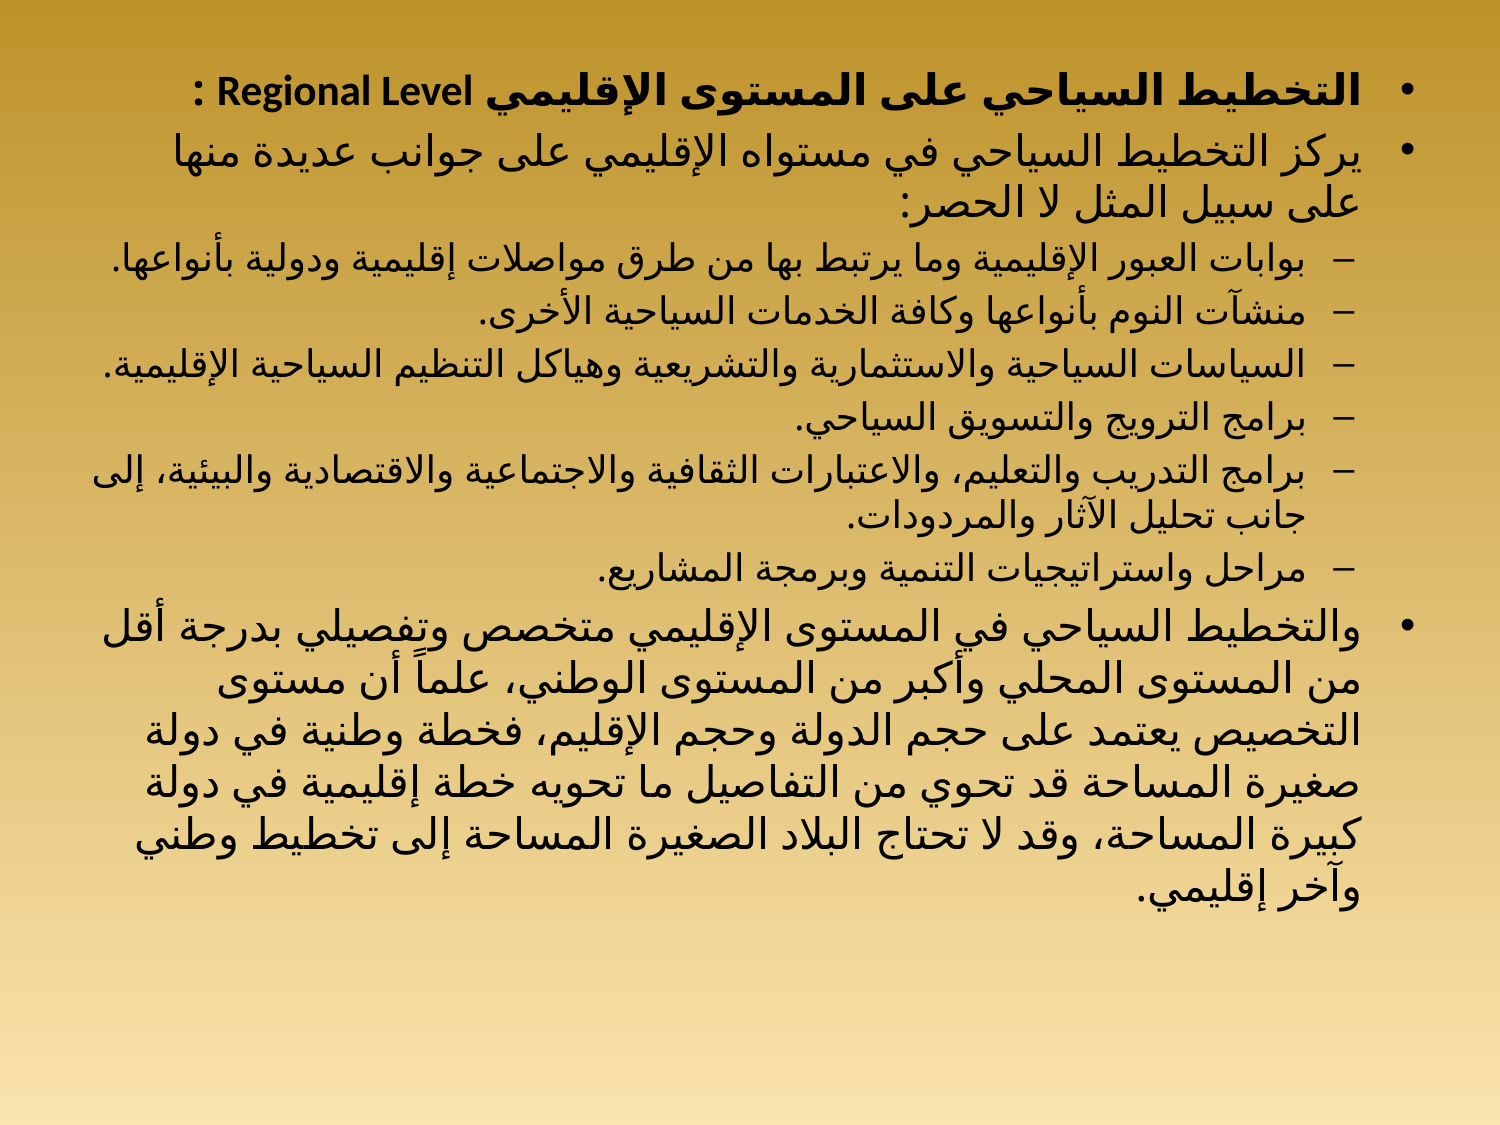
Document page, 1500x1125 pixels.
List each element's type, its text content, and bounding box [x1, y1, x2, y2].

list التخطيط السياحي على المستوى الإقليمي Regional Level : يركز التخطيط السياحي في مستواه الإقليمي على جوانب عديدة منها على سبيل المثل لا الحصر: بوابات العبور الإقليمية وما يرتبط بها من طرق مواصلات إقليمية ودولية بأنواعها. منشآت النوم بأنواعها وكافة الخدمات السياحية الأخرى. السياسات السياحية والاستثمارية والتشريعية وهياكل التنظيم السياحية الإقليمية. برامج الترويج والتسويق السياحي. برامج التدريب والتعليم، والاعتبارات الثقافية والاجتماعية والاقتصادية والبيئية، إلى جانب تحليل الآثار والمردودات. مراحل واستراتيجيات التنمية وبرمجة المشاريع. والتخطيط السياحي في المستوى الإقليمي متخصص وتفصيلي بدرجة أقل من المستوى المحلي وأكبر من المستوى الوطني، علماً أن مستوى التخصيص يعتمد على حجم الدولة وحجم الإقليم، فخطة وطنية في دولة صغيرة المساحة قد تحوي من التفاصيل ما تحويه خطة إقليمية في دولة كبيرة المساحة، وقد لا تحتاج البلاد الصغيرة المساحة إلى تخطيط وطني وآخر إقليمي. [75, 54, 1425, 1005]
